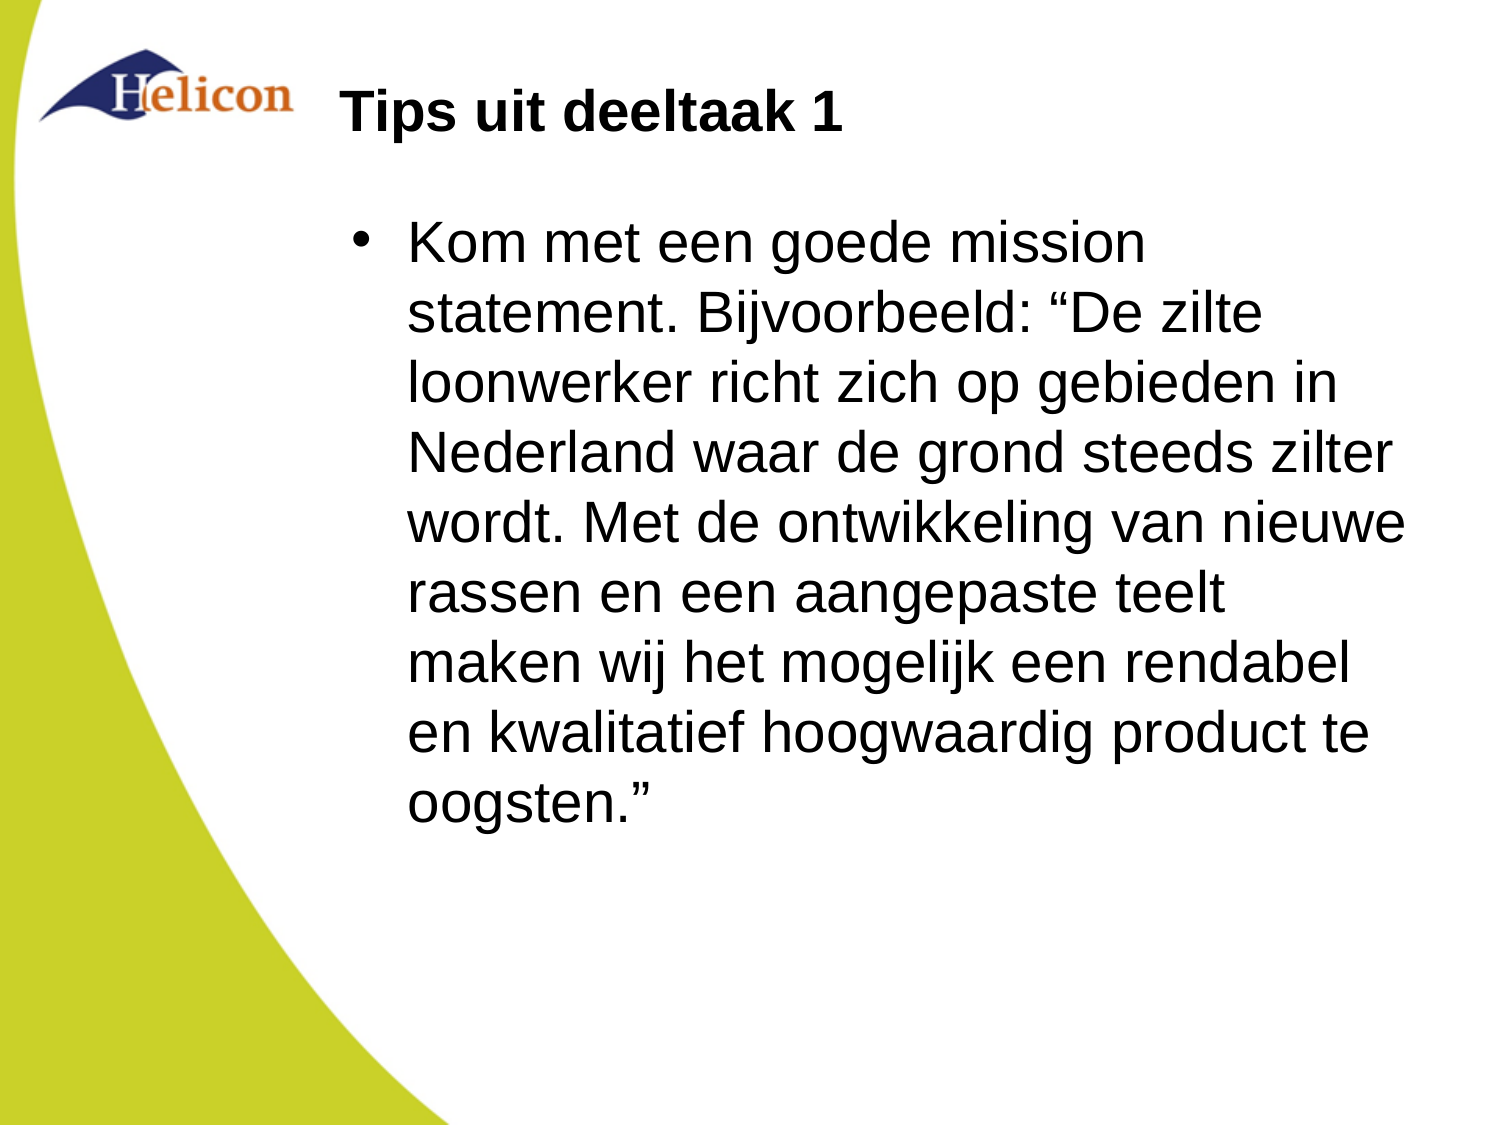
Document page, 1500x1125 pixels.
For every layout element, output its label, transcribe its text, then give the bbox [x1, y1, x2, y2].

title Tips uit deeltaak 1 [324, 54, 1415, 161]
list Kom met een goede mission statement. Bijvoorbeeld: “De zilte loonwerker richt zich op gebieden in Nederland waar de grond steeds zilter wordt. Met de ontwikkeling van nieuwe rassen en een aangepaste teelt maken wij het mogelijk een rendabel en kwalitatief hoogwaardig product te oogsten.” [336, 196, 1425, 1005]
picture [0, 0, 1500, 1125]
